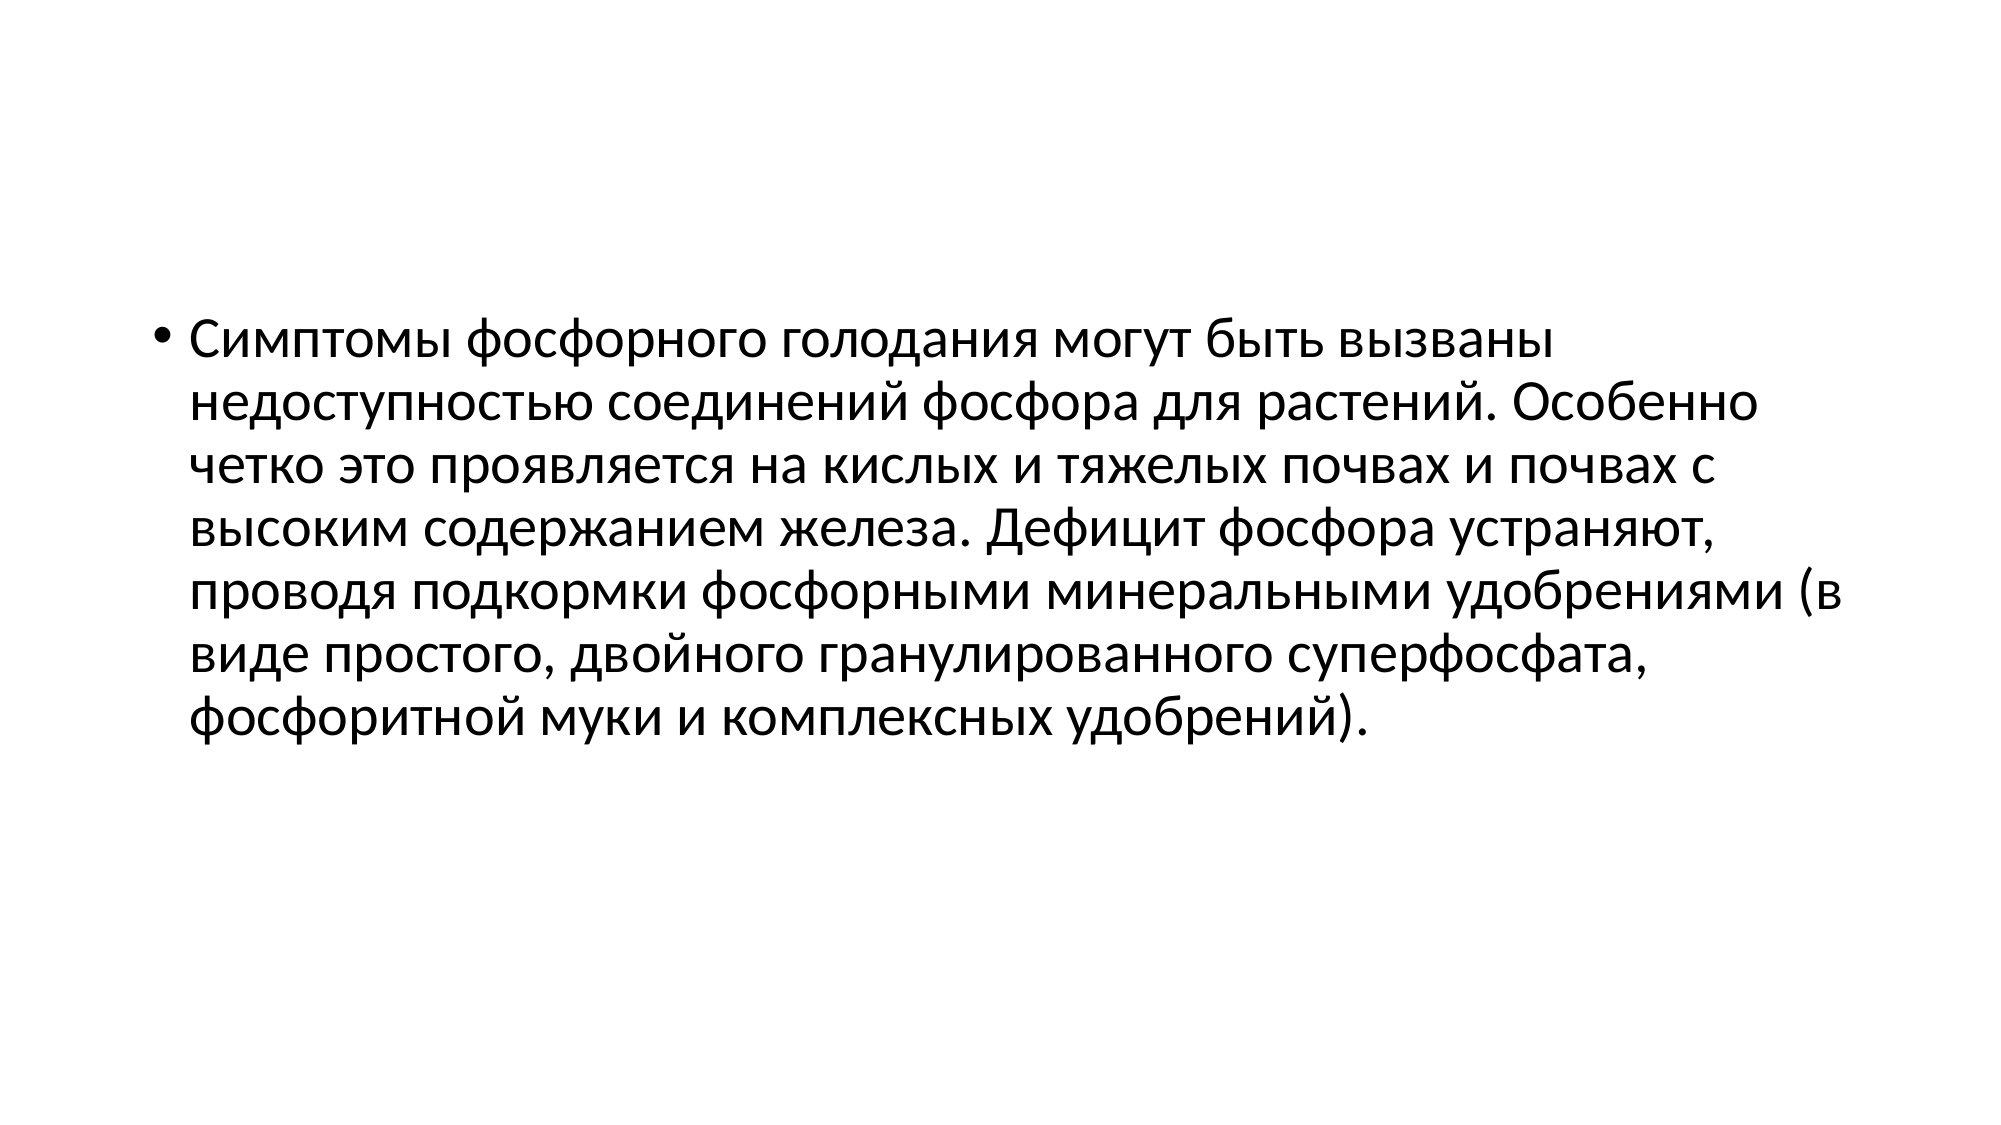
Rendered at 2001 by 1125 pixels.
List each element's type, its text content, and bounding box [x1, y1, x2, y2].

list Симптомы фосфорного голодания могут быть вызваны недоступностью соединений фосфора для растений. Особенно четко это проявляется на кислых и тяжелых почвах и почвах с высоким содержанием железа. Дефицит фосфора устраняют, проводя подкормки фосфорными минеральными удобрениями (в виде простого, двойного гранулированного суперфосфата, фосфоритной муки и комплексных удобрений). [137, 299, 1863, 1014]
